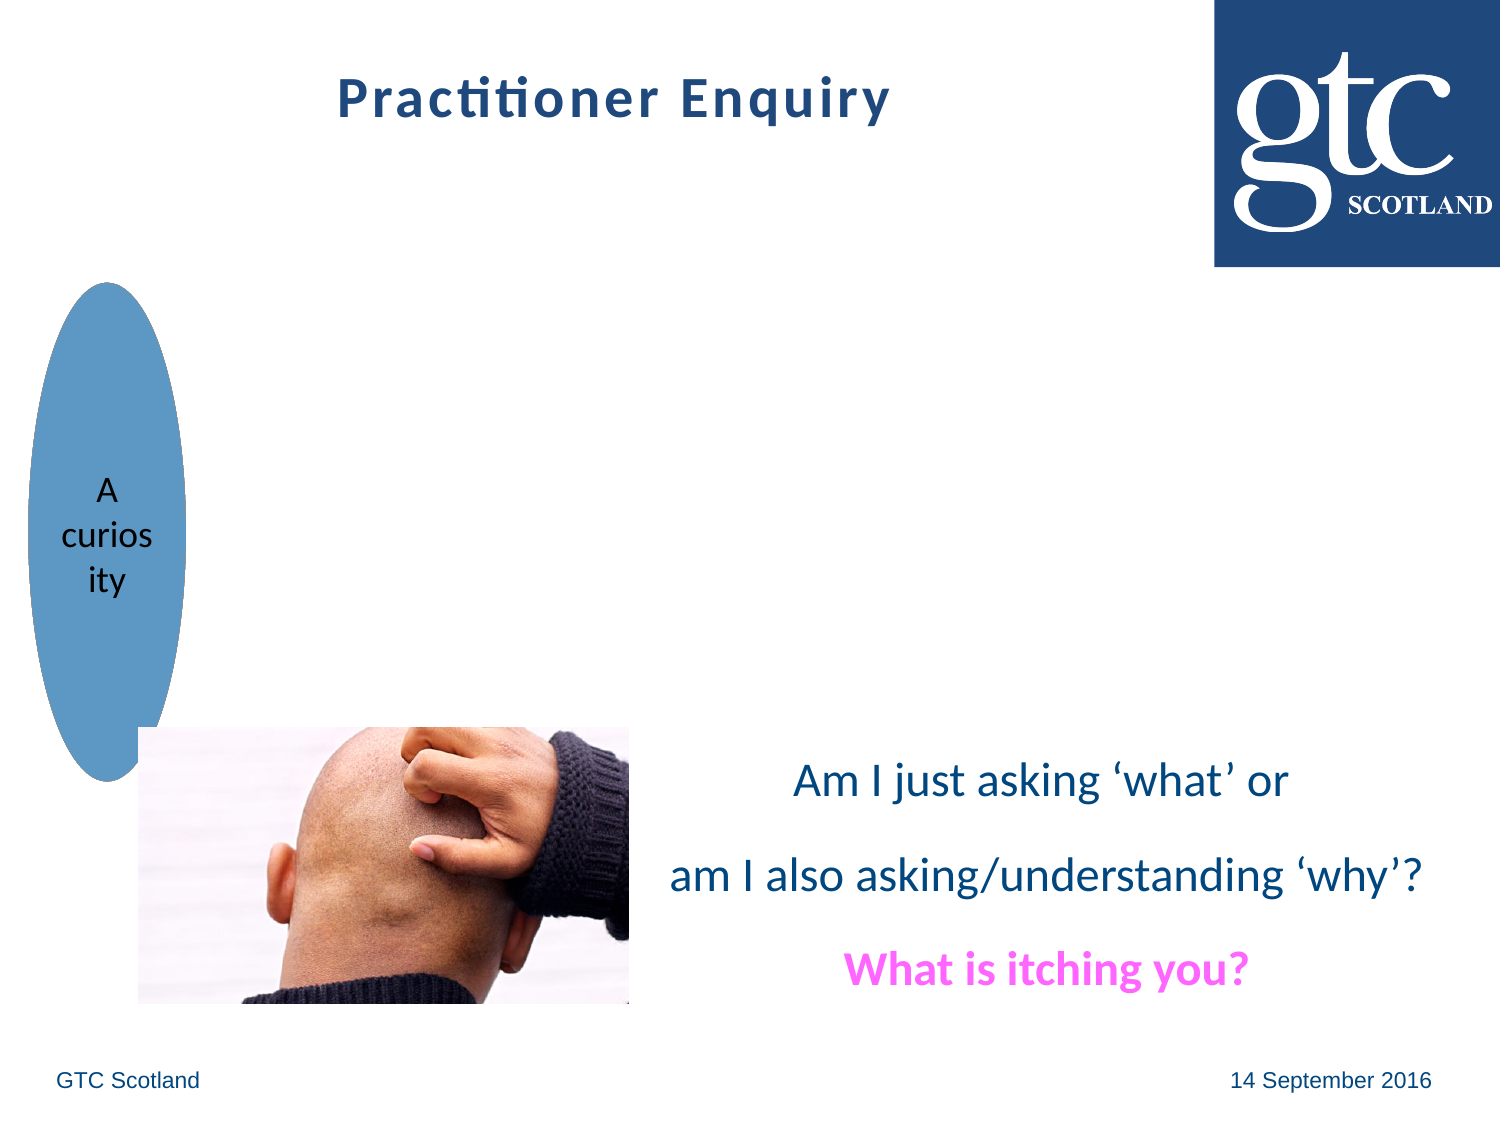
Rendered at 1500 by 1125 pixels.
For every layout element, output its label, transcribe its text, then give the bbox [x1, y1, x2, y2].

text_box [27, 282, 1448, 782]
footer GTC Scotland [41, 1058, 529, 1102]
title Practitioner Enquiry [41, 51, 1188, 200]
picture [138, 727, 629, 1004]
list Am I just asking ‘what’ or am I also asking/understanding ‘why’? What is itching you? [642, 797, 1462, 1004]
picture [1234, 51, 1492, 232]
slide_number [1074, 1058, 1447, 1102]
